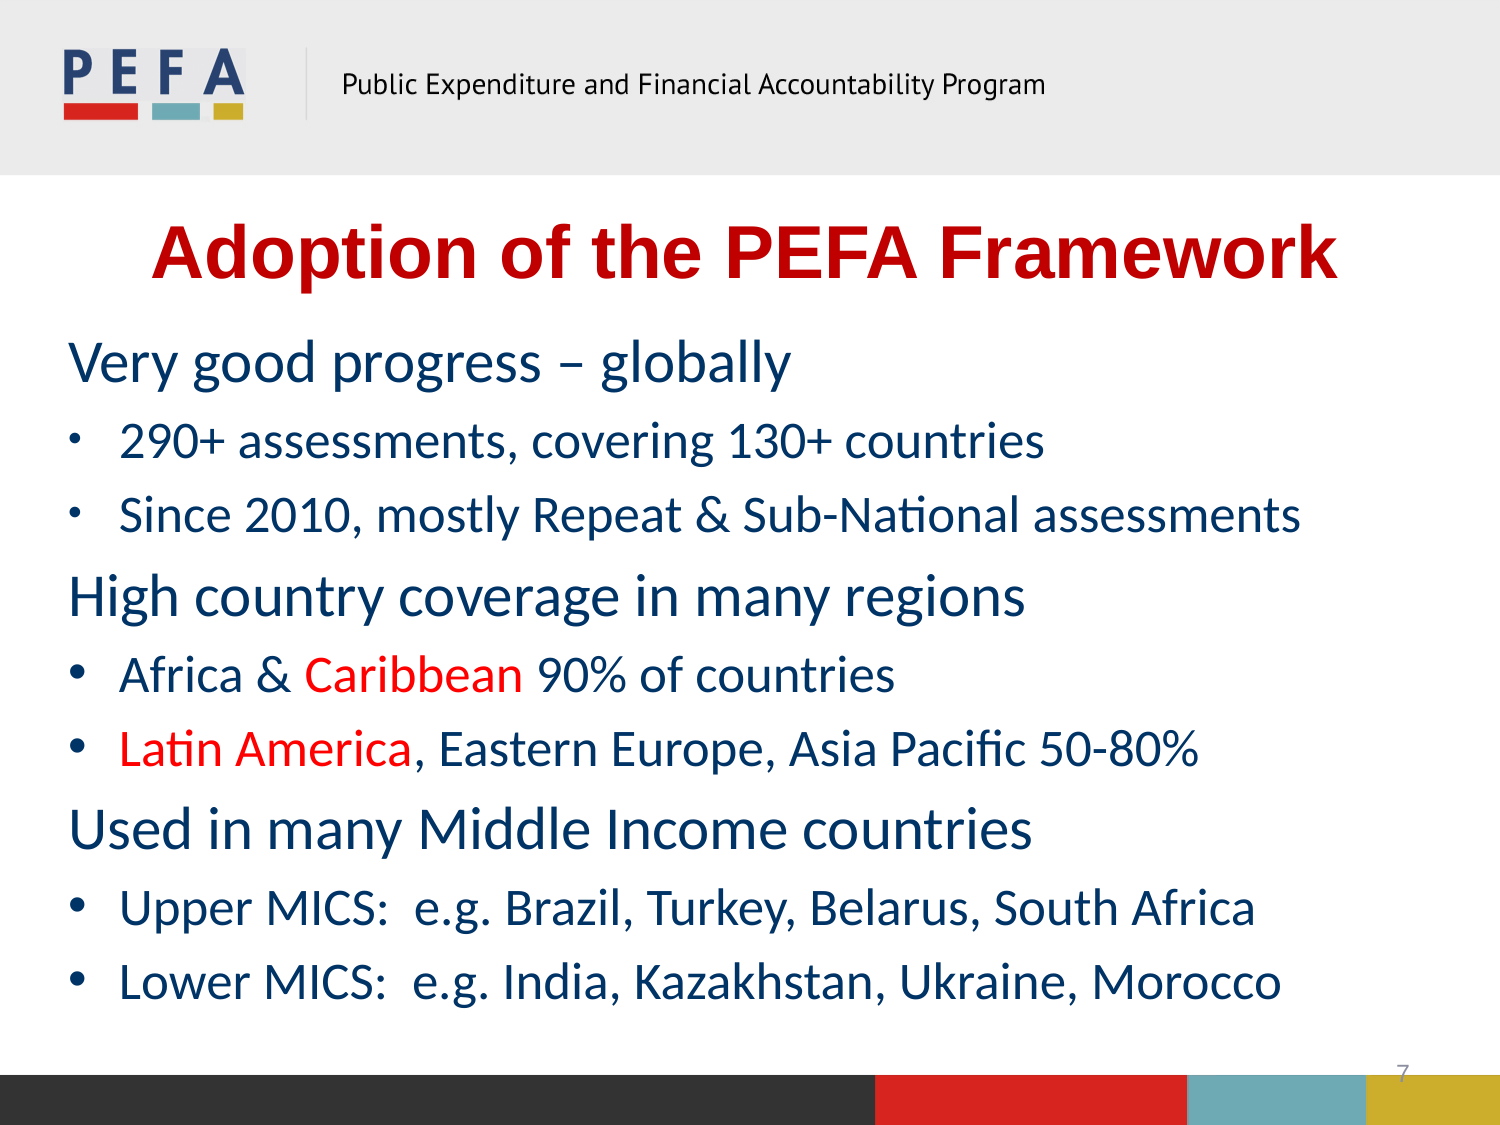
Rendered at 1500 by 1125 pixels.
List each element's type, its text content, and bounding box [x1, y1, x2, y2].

list Very good progress – globally 290+ assessments, covering 130+ countries Since 2010, mostly Repeat & Sub-National assessments High country coverage in many regions Africa & Caribbean 90% of countries Latin America, Eastern Europe, Asia Pacific 50-80% Used in many Middle Income countries Upper MICS: e.g. Brazil, Turkey, Belarus, South Africa Lower MICS: e.g. India, Kazakhstan, Ukraine, Morocco [52, 314, 1500, 1036]
slide_number 7 [1074, 1042, 1425, 1103]
picture [0, 0, 1500, 1125]
title Adoption of the PEFA Framework [64, 184, 1426, 303]
